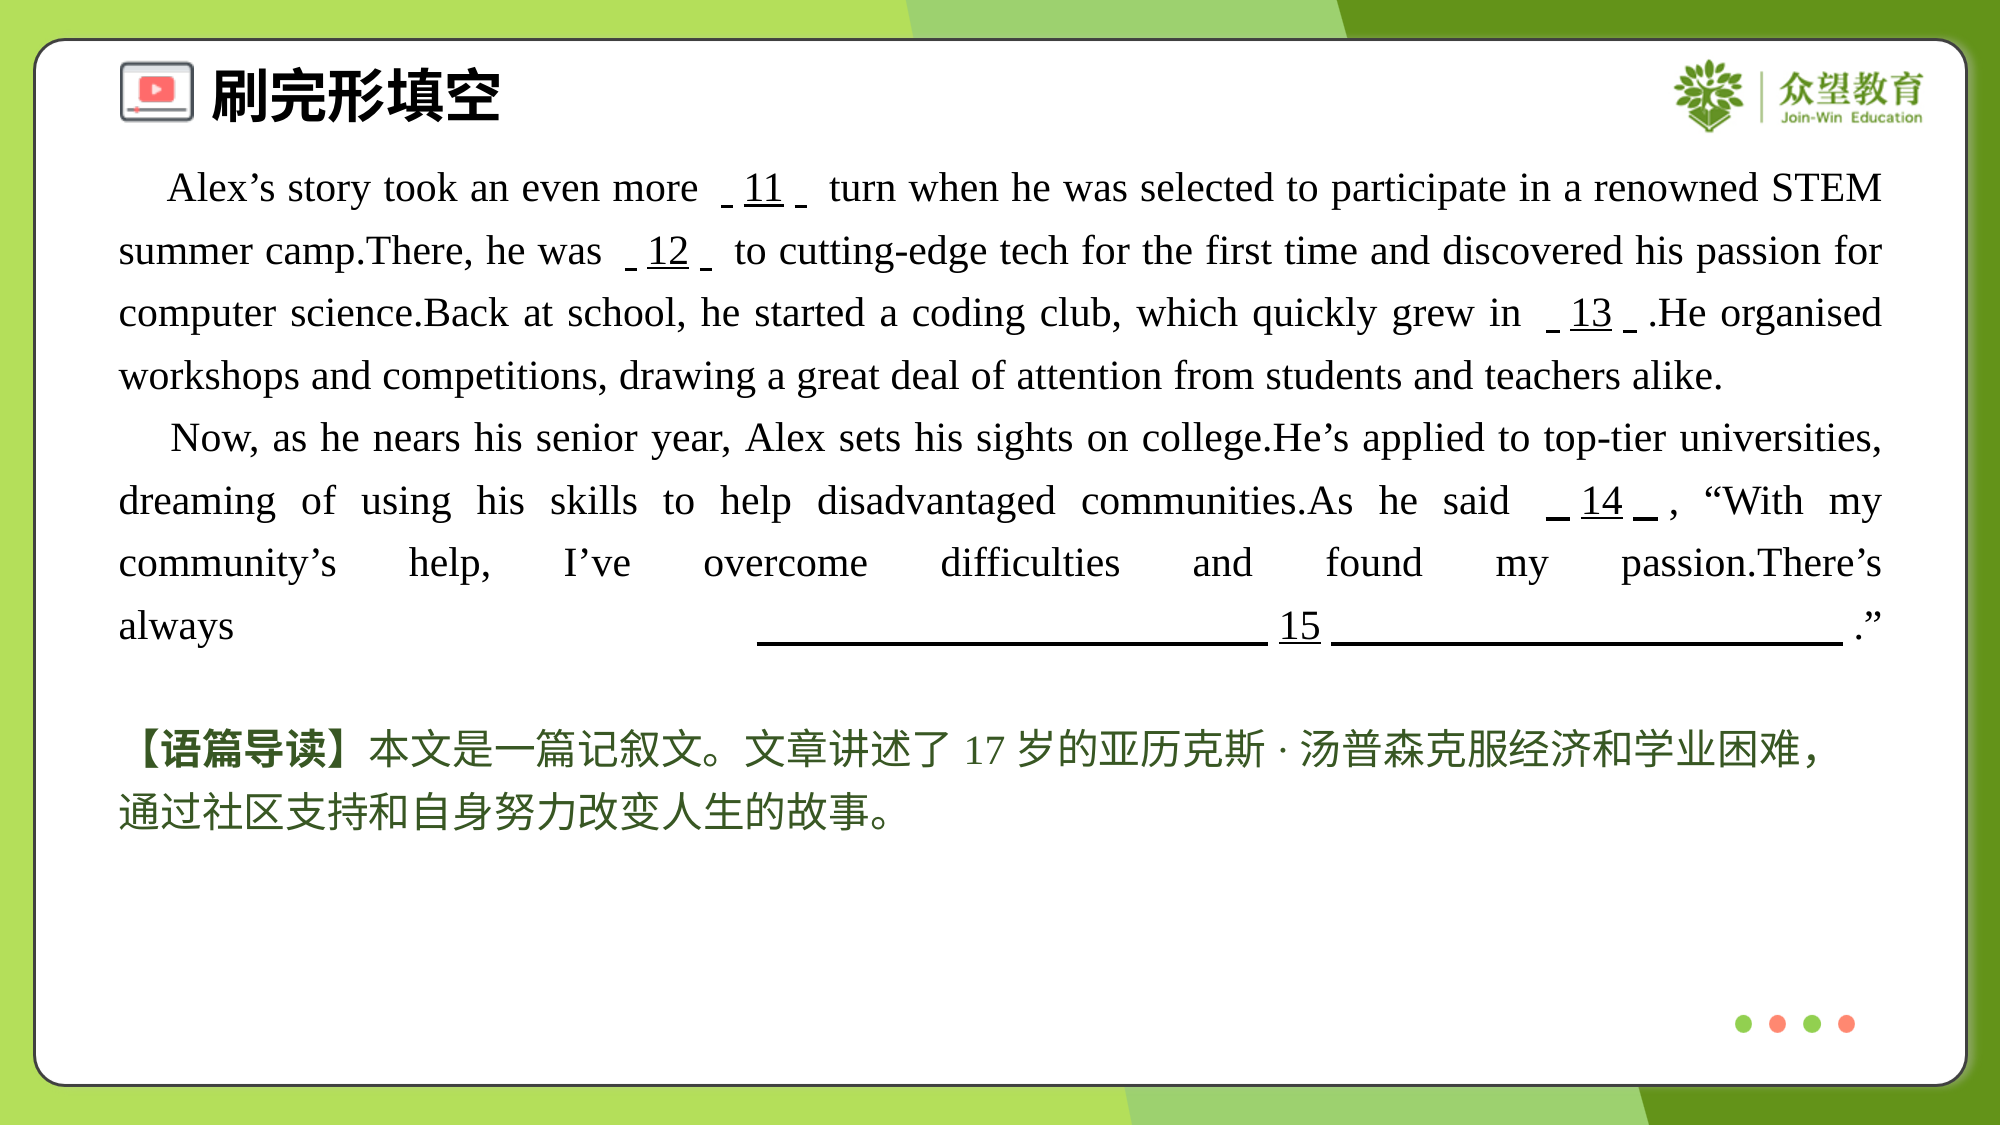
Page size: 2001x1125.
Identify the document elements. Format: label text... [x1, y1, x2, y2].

text_box Alex’s story took an even more . .11. . turn when he was selected to participate in a renowned STEM summer camp.There, he was . .12. . to cutting-edge tech for the first time and discovered his passion for computer science.Back at school, he started a coding club, which quickly grew in . .13. ..He organised workshops and competitions, drawing a great deal of attention from students and teachers alike. Now, as he nears his senior year, Alex sets his sights on college.He’s applied to top-tier universities, dreaming of using his skills to help disadvantaged communities.As he said . .14. ., “With my community’s help, I’ve overcome difficulties and found my passion.There’s always . .15. ..”#4 [118, 147, 1883, 704]
text_box 【语篇导读】本文是一篇记叙文。文章讲述了17岁的亚历克斯·汤普森克服经济和学业困难，通过社区支持和自身努力改变人生的故事。 [118, 710, 1883, 831]
picture [0, 0, 2000, 1125]
